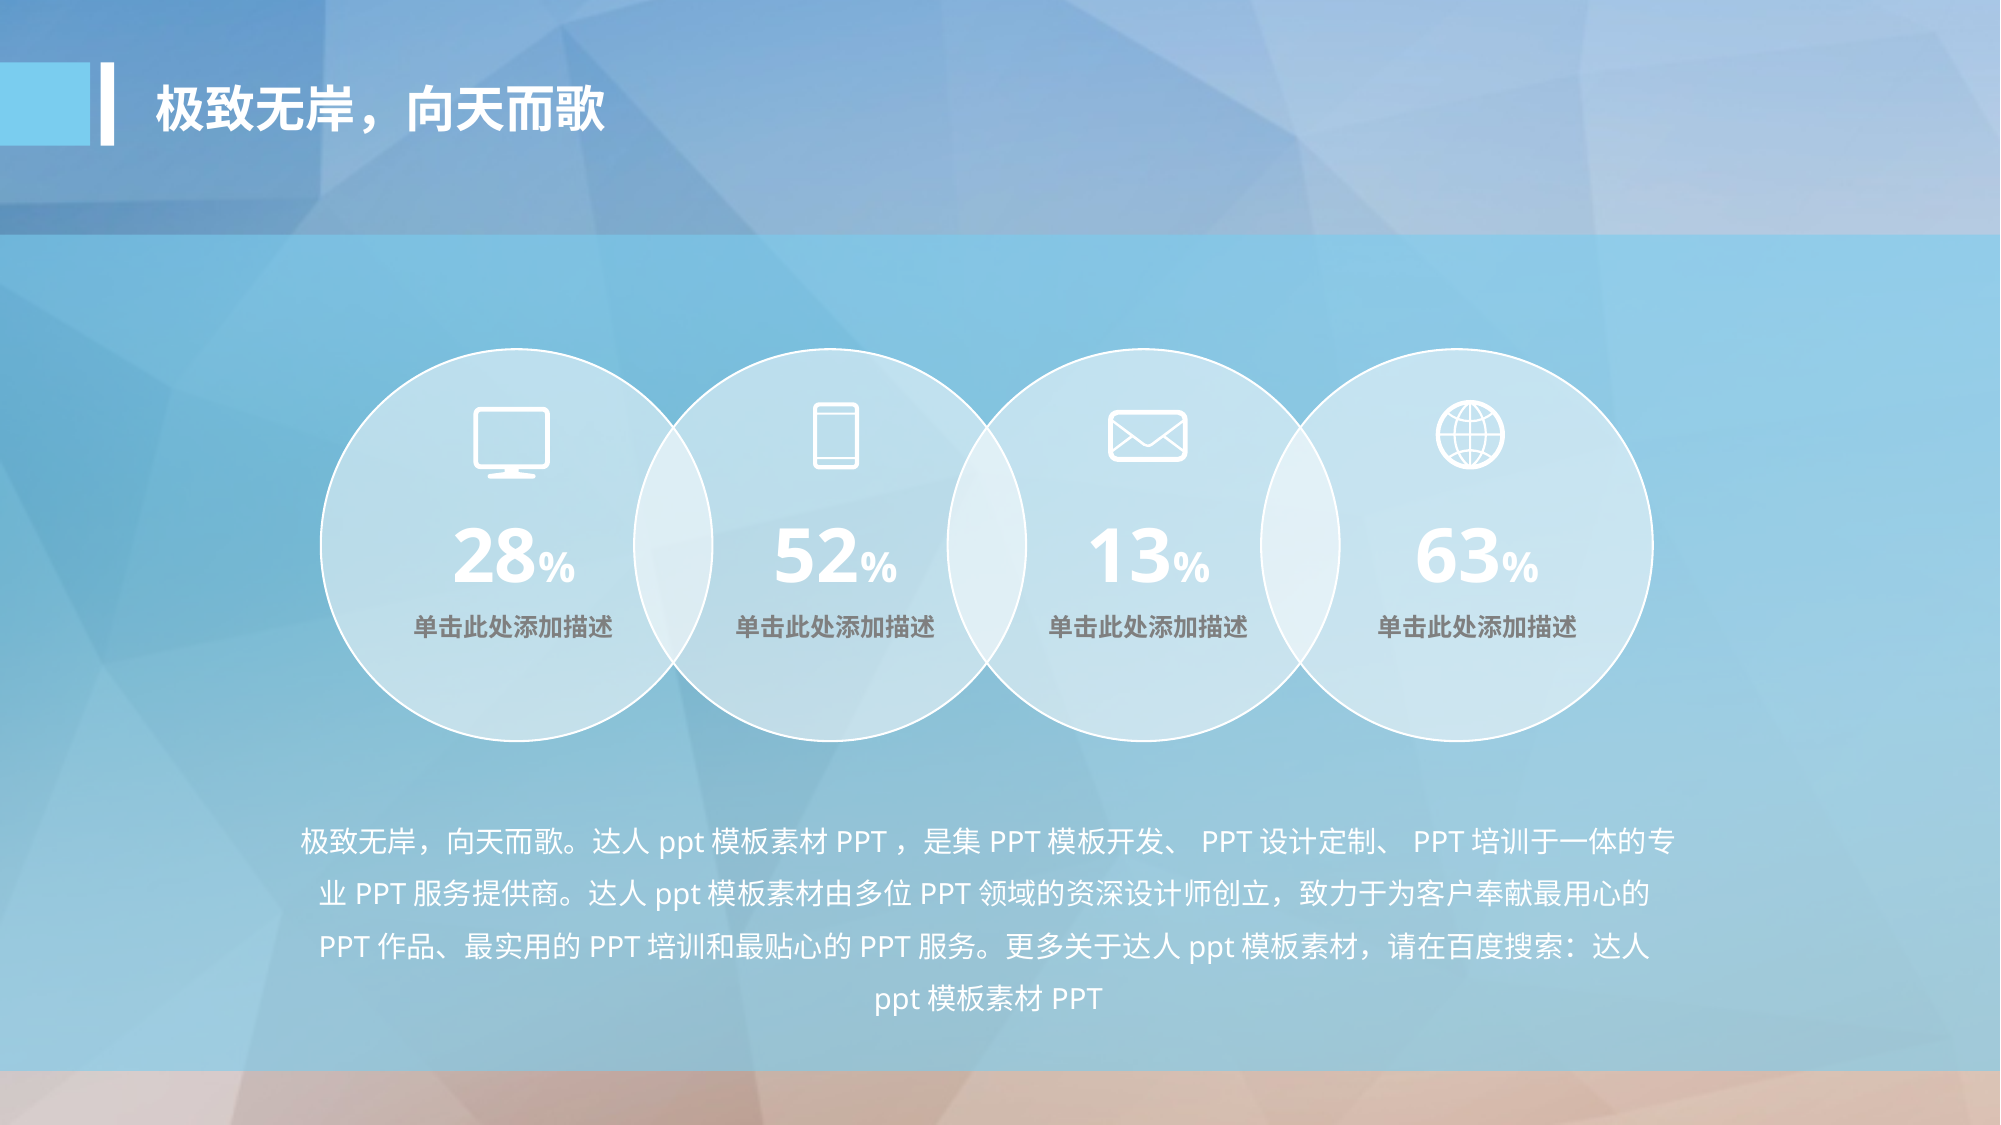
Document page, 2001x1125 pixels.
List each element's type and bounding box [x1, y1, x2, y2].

text_box [1362, 499, 1604, 650]
text_box [0, 62, 115, 146]
text_box [720, 499, 962, 650]
text_box [1033, 499, 1275, 650]
text_box [398, 499, 641, 650]
picture [0, 0, 2000, 1125]
